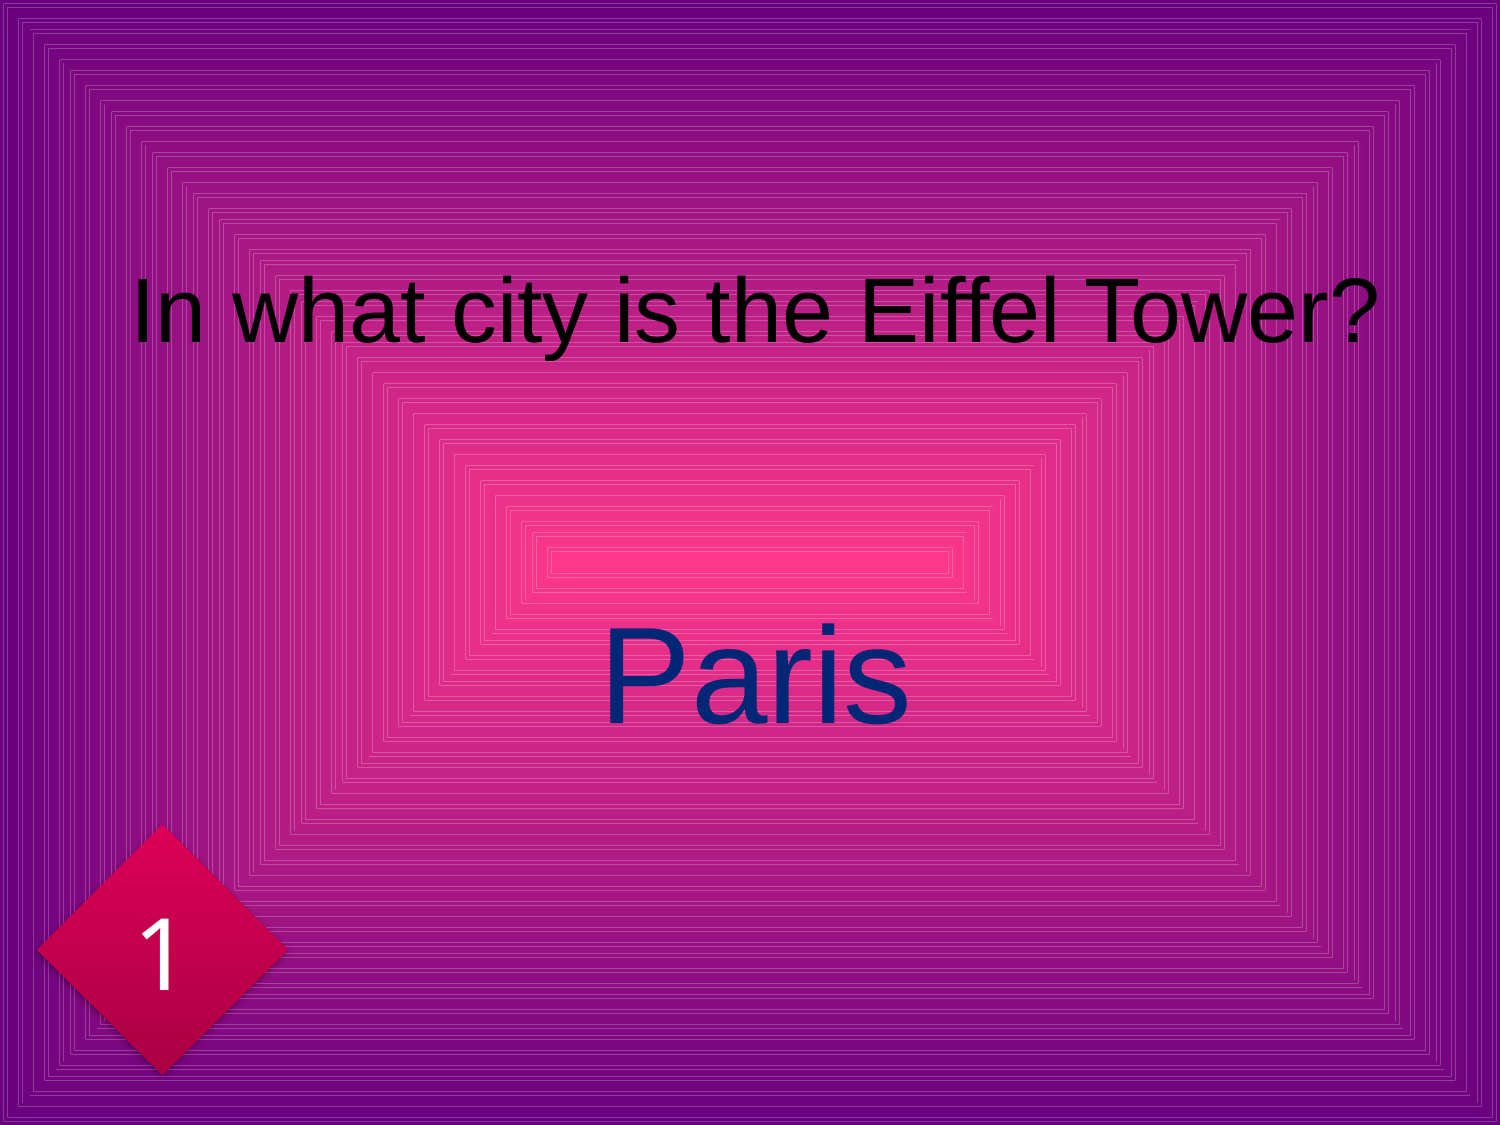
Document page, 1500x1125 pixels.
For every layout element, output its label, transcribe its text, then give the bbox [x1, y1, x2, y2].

text_box 1 [37, 838, 288, 1075]
text_box Paris [112, 500, 1400, 838]
title In what city is the Eiffel Tower? [112, 137, 1401, 476]
